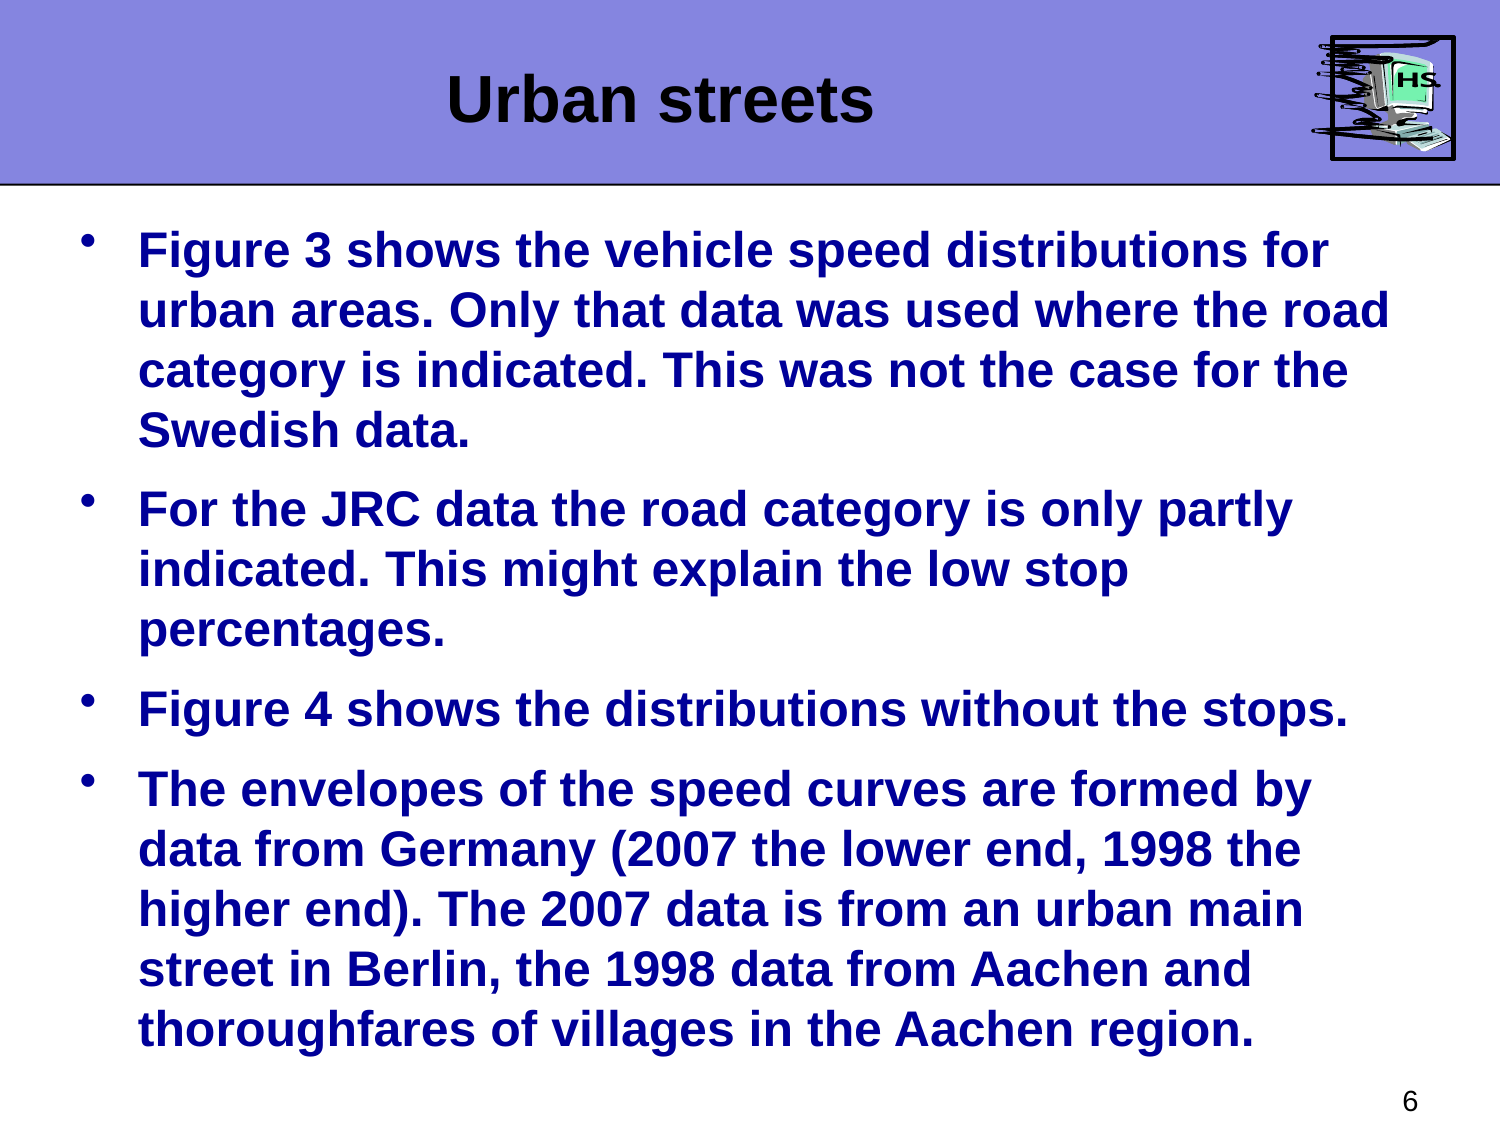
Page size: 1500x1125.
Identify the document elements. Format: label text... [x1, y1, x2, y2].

text_box Figure 3 shows the vehicle speed distributions for urban areas. Only that data was used where the road category is indicated. This was not the case for the Swedish data. For the JRC data the road category is only partly indicated. This might explain the low stop percentages. Figure 4 shows the distributions without the stops. The envelopes of the speed curves are formed by data from Germany (2007 the lower end, 1998 the higher end). The 2007 data is from an urban main street in Berlin, the 1998 data from Aachen and thoroughfares of villages in the Aachen region. [64, 209, 1436, 1061]
title Urban streets [29, 33, 1294, 159]
text_box 6 [1387, 1074, 1450, 1125]
